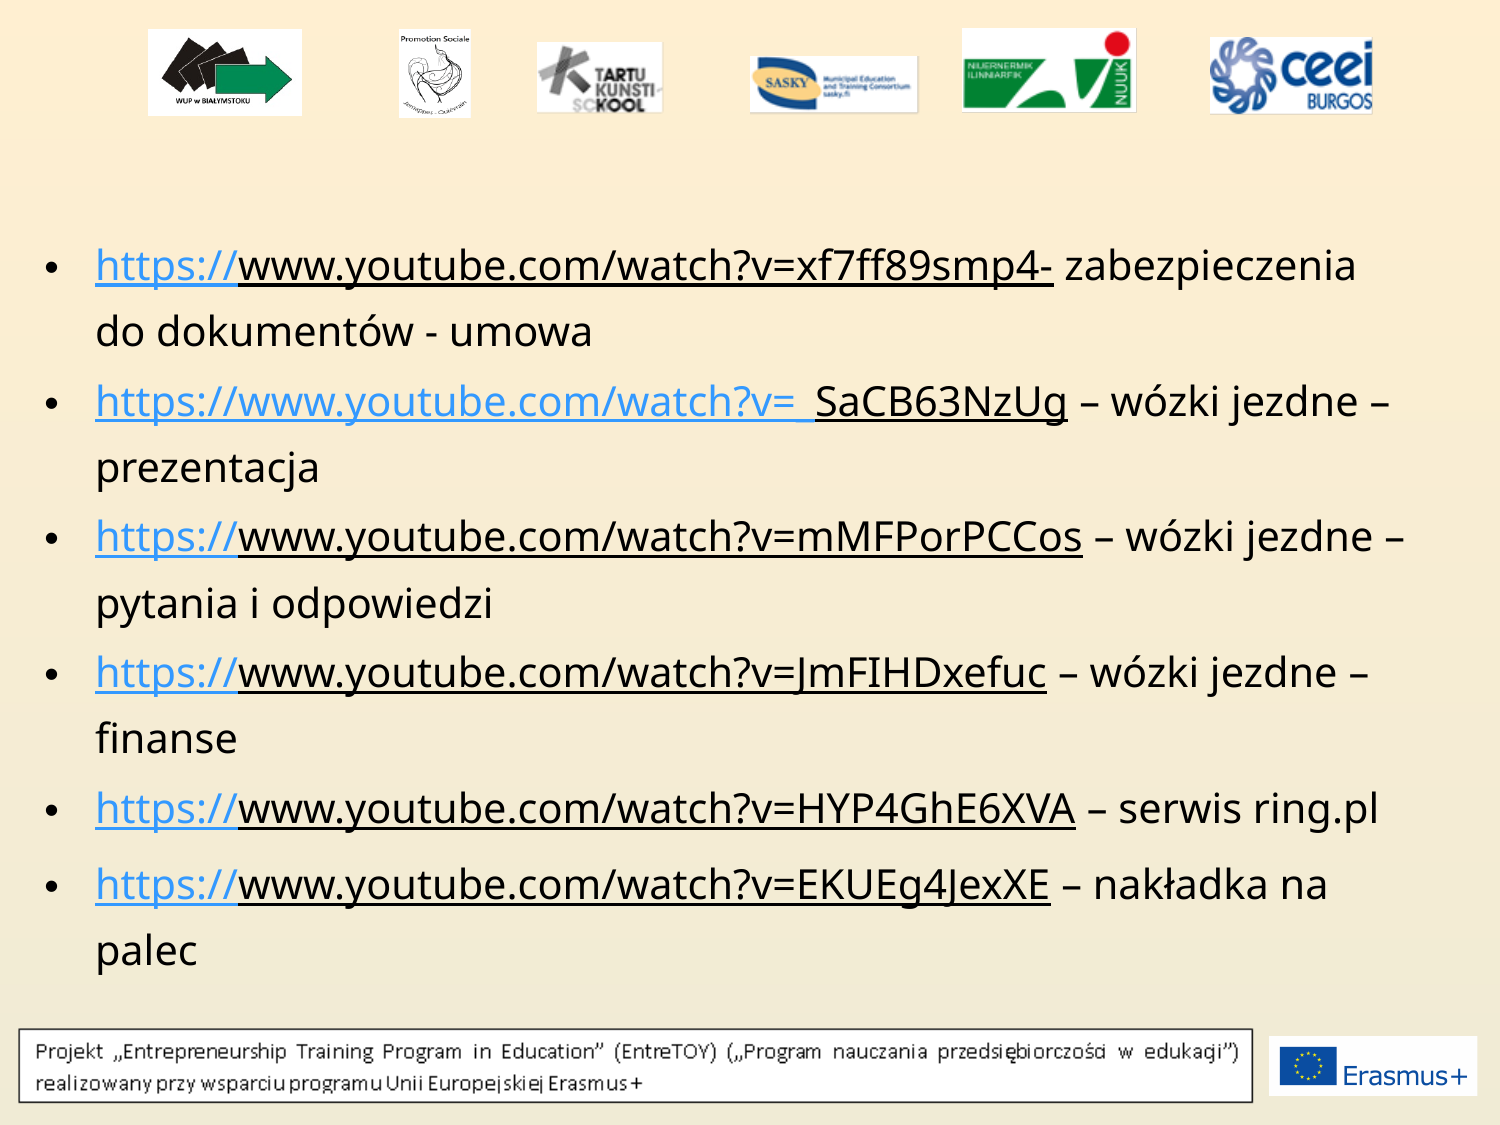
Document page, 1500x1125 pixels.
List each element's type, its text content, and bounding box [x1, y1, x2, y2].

picture [399, 29, 471, 118]
picture [962, 28, 1140, 116]
picture [17, 1027, 1255, 1105]
picture [148, 29, 302, 116]
list https://www.youtube.com/watch?v=xf7ff89smp4- zabezpieczenia do dokumentów - umowa https://www.youtube.com/watch?v=_SaCB63NzUg – wózki jezdne – prezentacja https://www.youtube.com/watch?v=mMFPorPCCos – wózki jezdne – pytania i odpowiedzi https://www.youtube.com/watch?v=JmFIHDxefuc – wózki jezdne – finanse https://www.youtube.com/watch?v=HYP4GhE6XVA – serwis ring.pl https://www.youtube.com/watch?v=EKUEg4JexXE – nakładka na palec [29, 219, 1425, 1024]
picture [750, 56, 921, 116]
picture [537, 42, 668, 118]
picture [1210, 37, 1374, 116]
